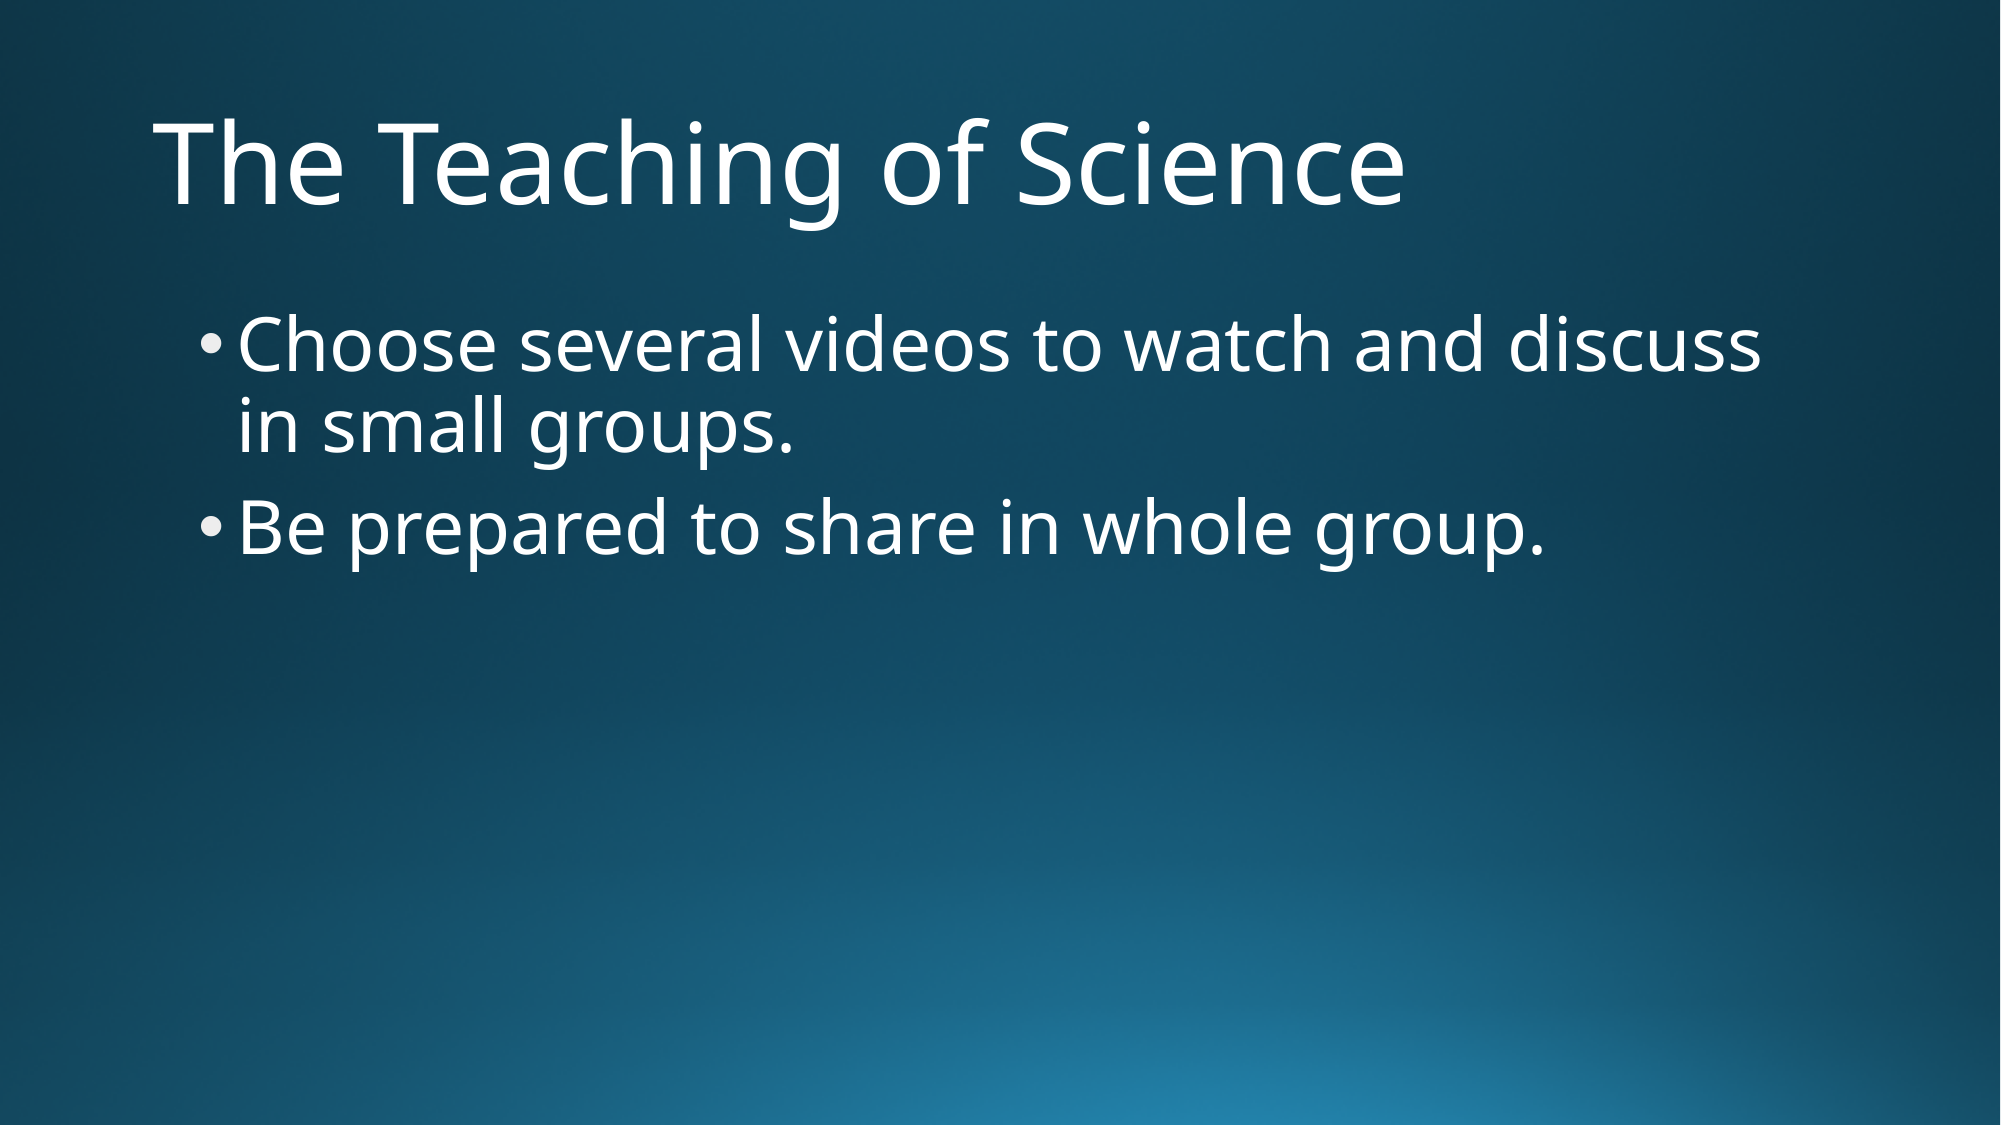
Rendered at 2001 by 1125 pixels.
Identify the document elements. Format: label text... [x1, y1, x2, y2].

title The Teaching of Science [137, 59, 1863, 278]
list Choose several videos to watch and discuss in small groups. Be prepared to share in whole group. [183, 299, 1863, 1014]
picture [0, 0, 2001, 1125]
